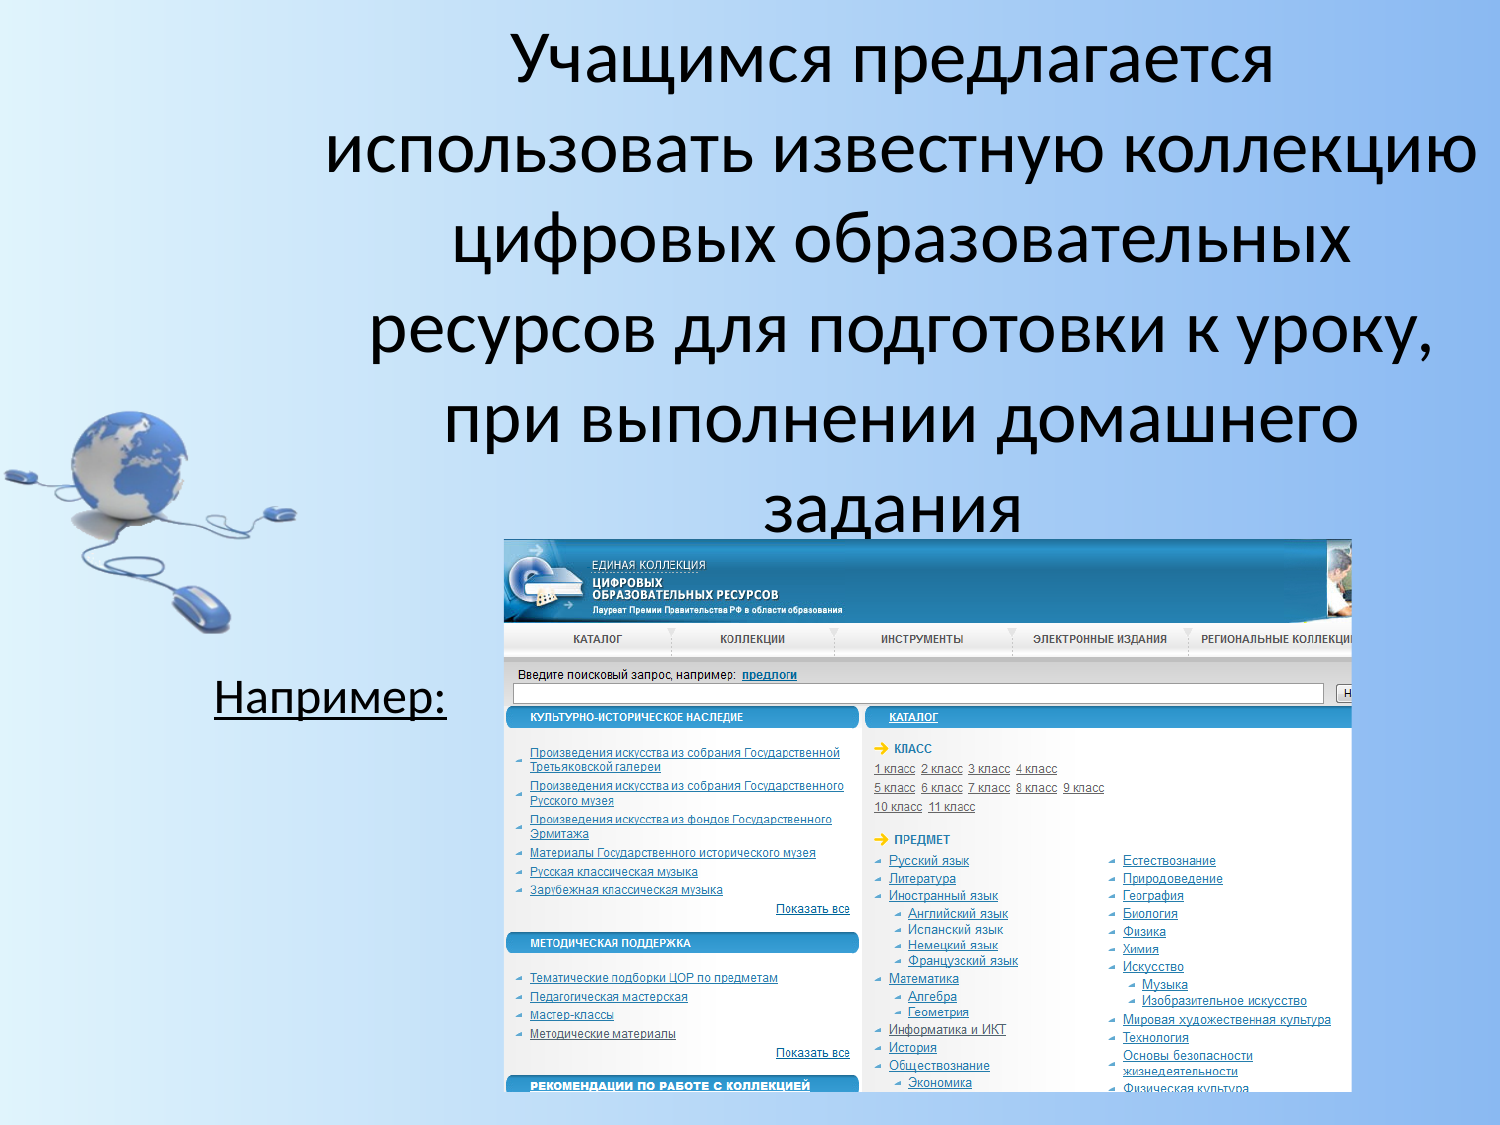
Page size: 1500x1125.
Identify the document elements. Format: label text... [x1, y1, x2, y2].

text_box Например: [199, 656, 469, 731]
text_box Учащимся предлагается использовать известную коллекцию цифровых образовательных ресурсов для подготовки к уроку, при выполнении домашнего задания [304, 0, 1500, 555]
picture [0, 0, 1500, 1125]
